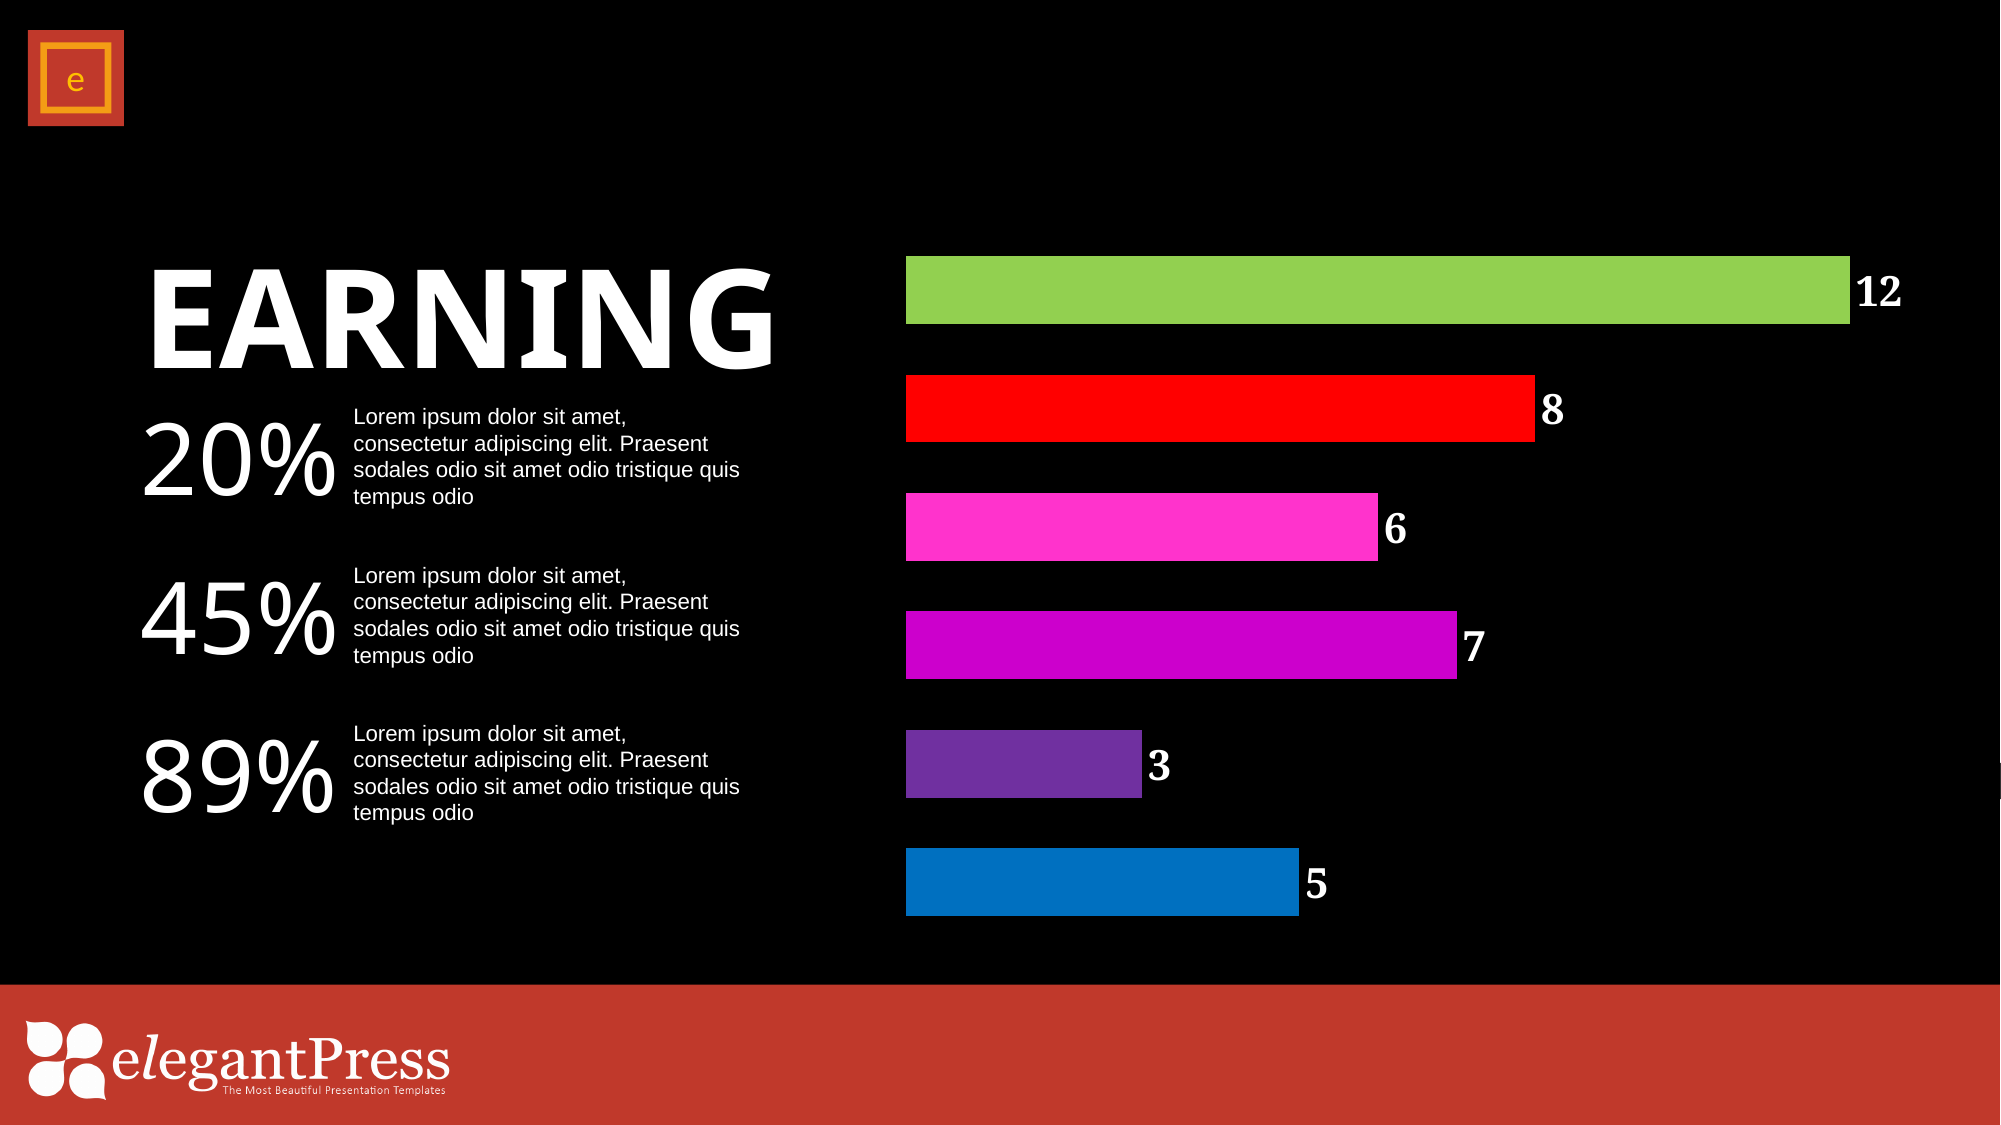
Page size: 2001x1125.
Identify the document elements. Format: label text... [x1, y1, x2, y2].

picture [17, 1012, 454, 1111]
chart [883, 216, 2000, 957]
text_box Lorem ipsum dolor sit amet, consectetur adipiscing elit. Praesent sodales odio sit amet odio tristique quis tempus odio [338, 404, 761, 517]
text_box 45% [125, 547, 355, 682]
text_box Lorem ipsum dolor sit amet, consectetur adipiscing elit. Praesent sodales odio sit amet odio tristique quis tempus odio [338, 553, 761, 676]
text_box 20% [125, 388, 355, 523]
text_box EARNING [128, 224, 832, 404]
text_box 89% [124, 704, 354, 840]
text_box Lorem ipsum dolor sit amet, consectetur adipiscing elit. Praesent sodales odio sit amet odio tristique quis tempus odio [338, 711, 761, 833]
